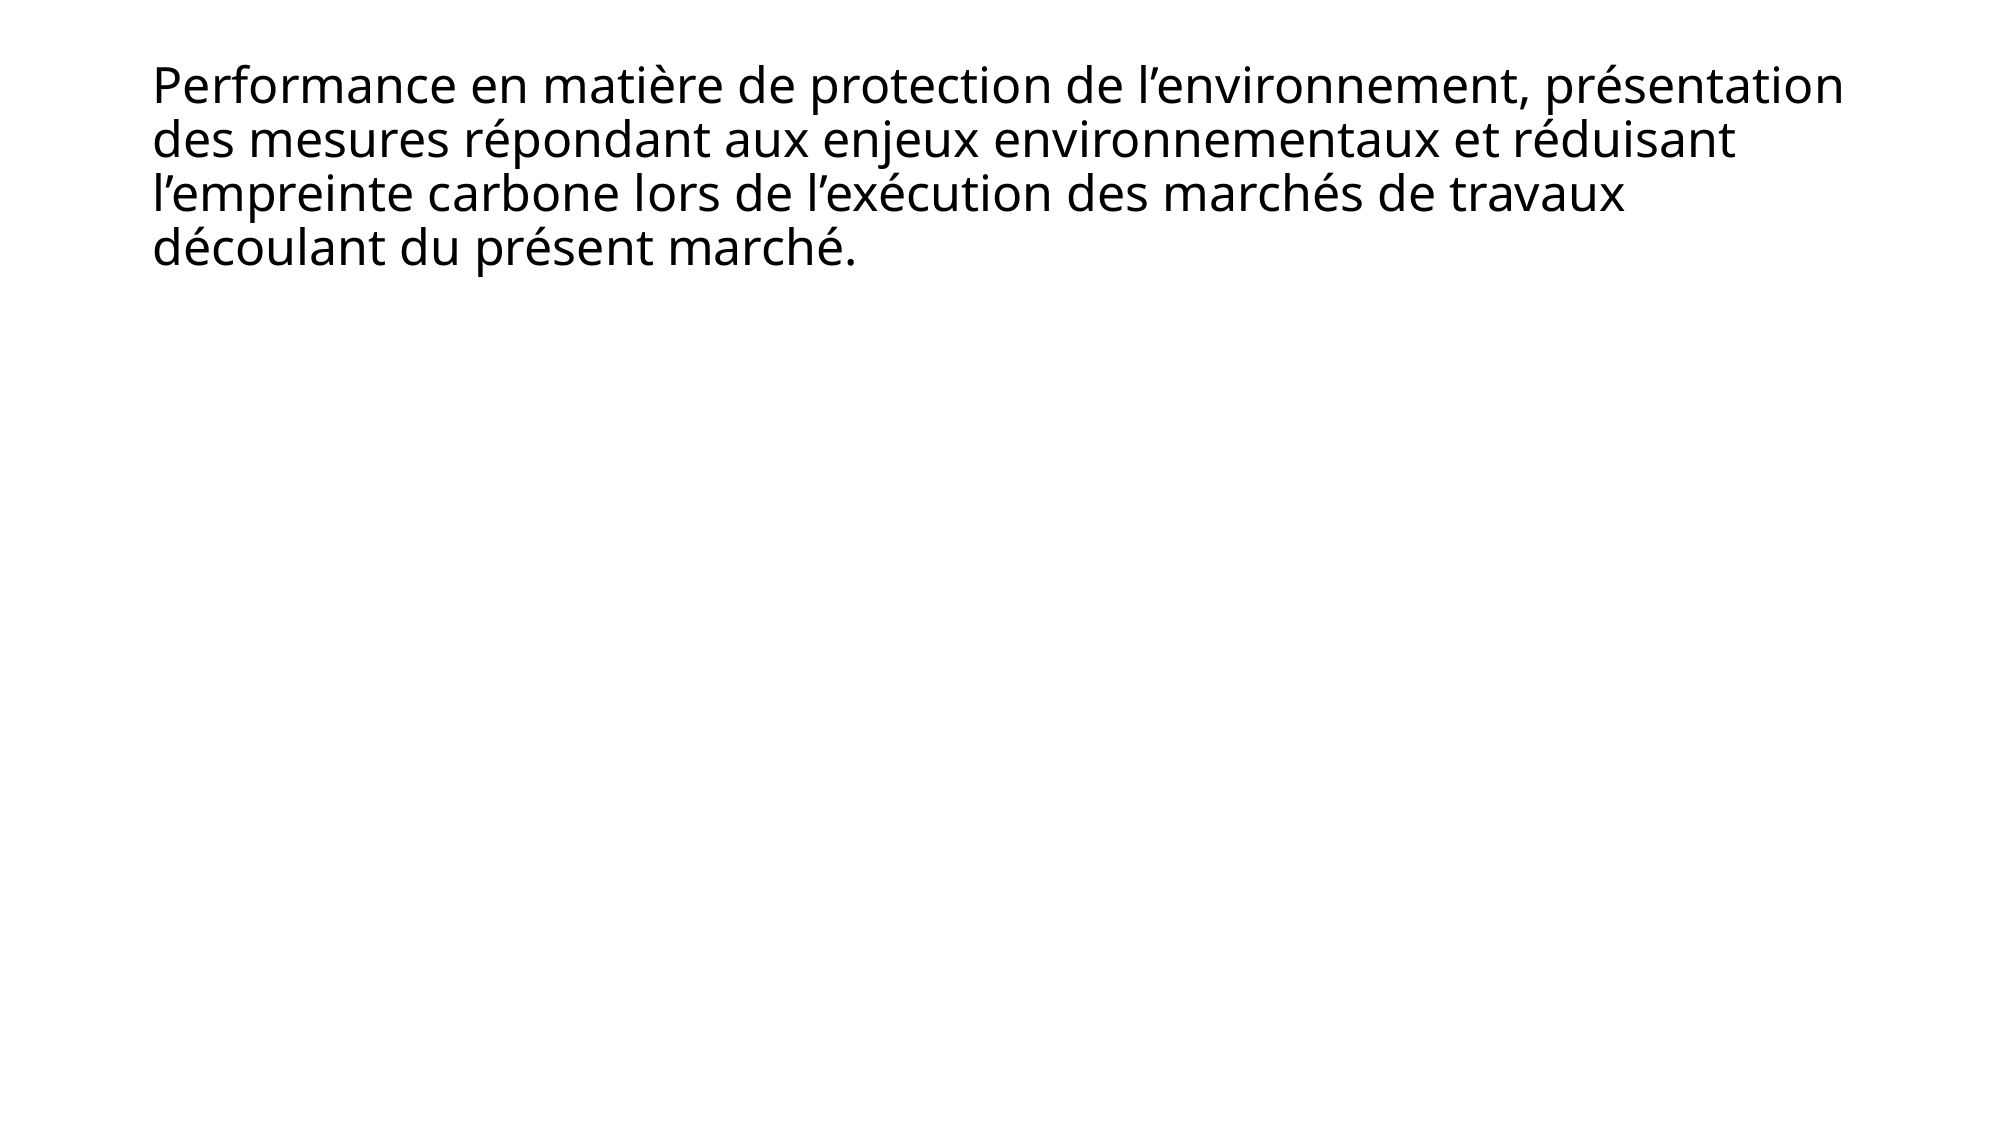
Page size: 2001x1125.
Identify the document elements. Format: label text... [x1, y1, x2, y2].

title Performance en matière de protection de l’environnement, présentation des mesures répondant aux enjeux environnementaux et réduisant l’empreinte carbone lors de l’exécution des marchés de travaux découlant du présent marché. [137, 59, 1863, 278]
